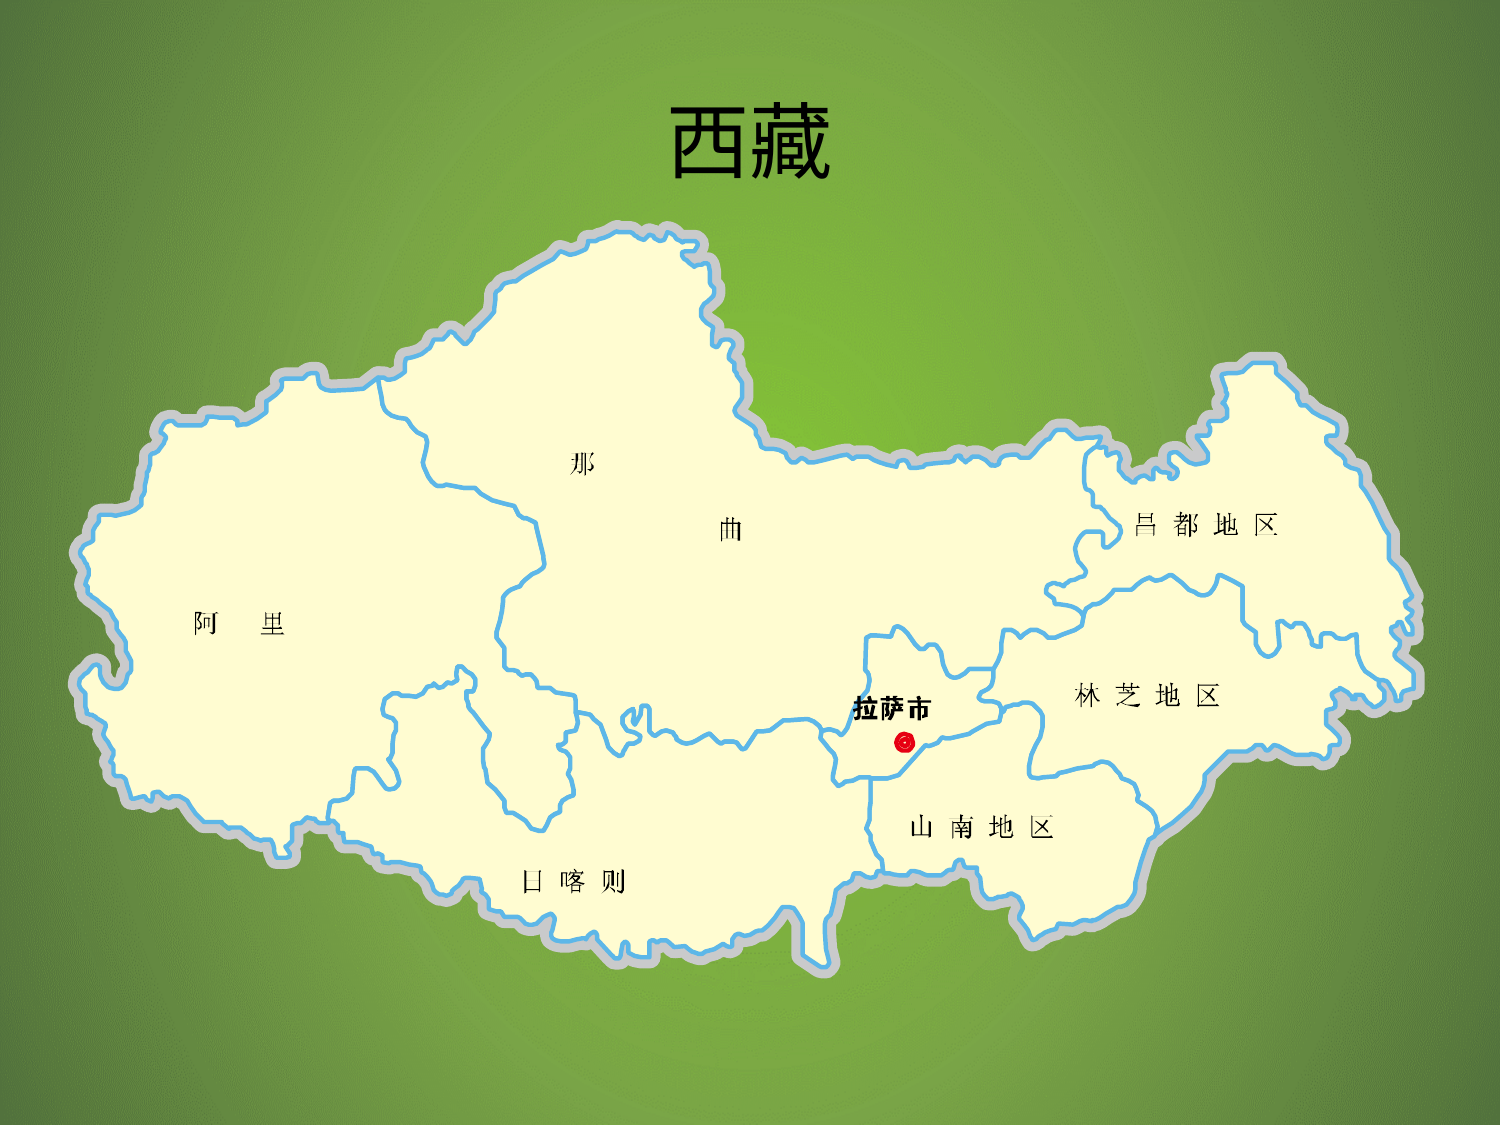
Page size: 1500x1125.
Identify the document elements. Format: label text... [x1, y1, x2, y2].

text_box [52, 219, 1426, 979]
text_box [0, 0, 1500, 1125]
title 西藏 [75, 45, 1425, 219]
